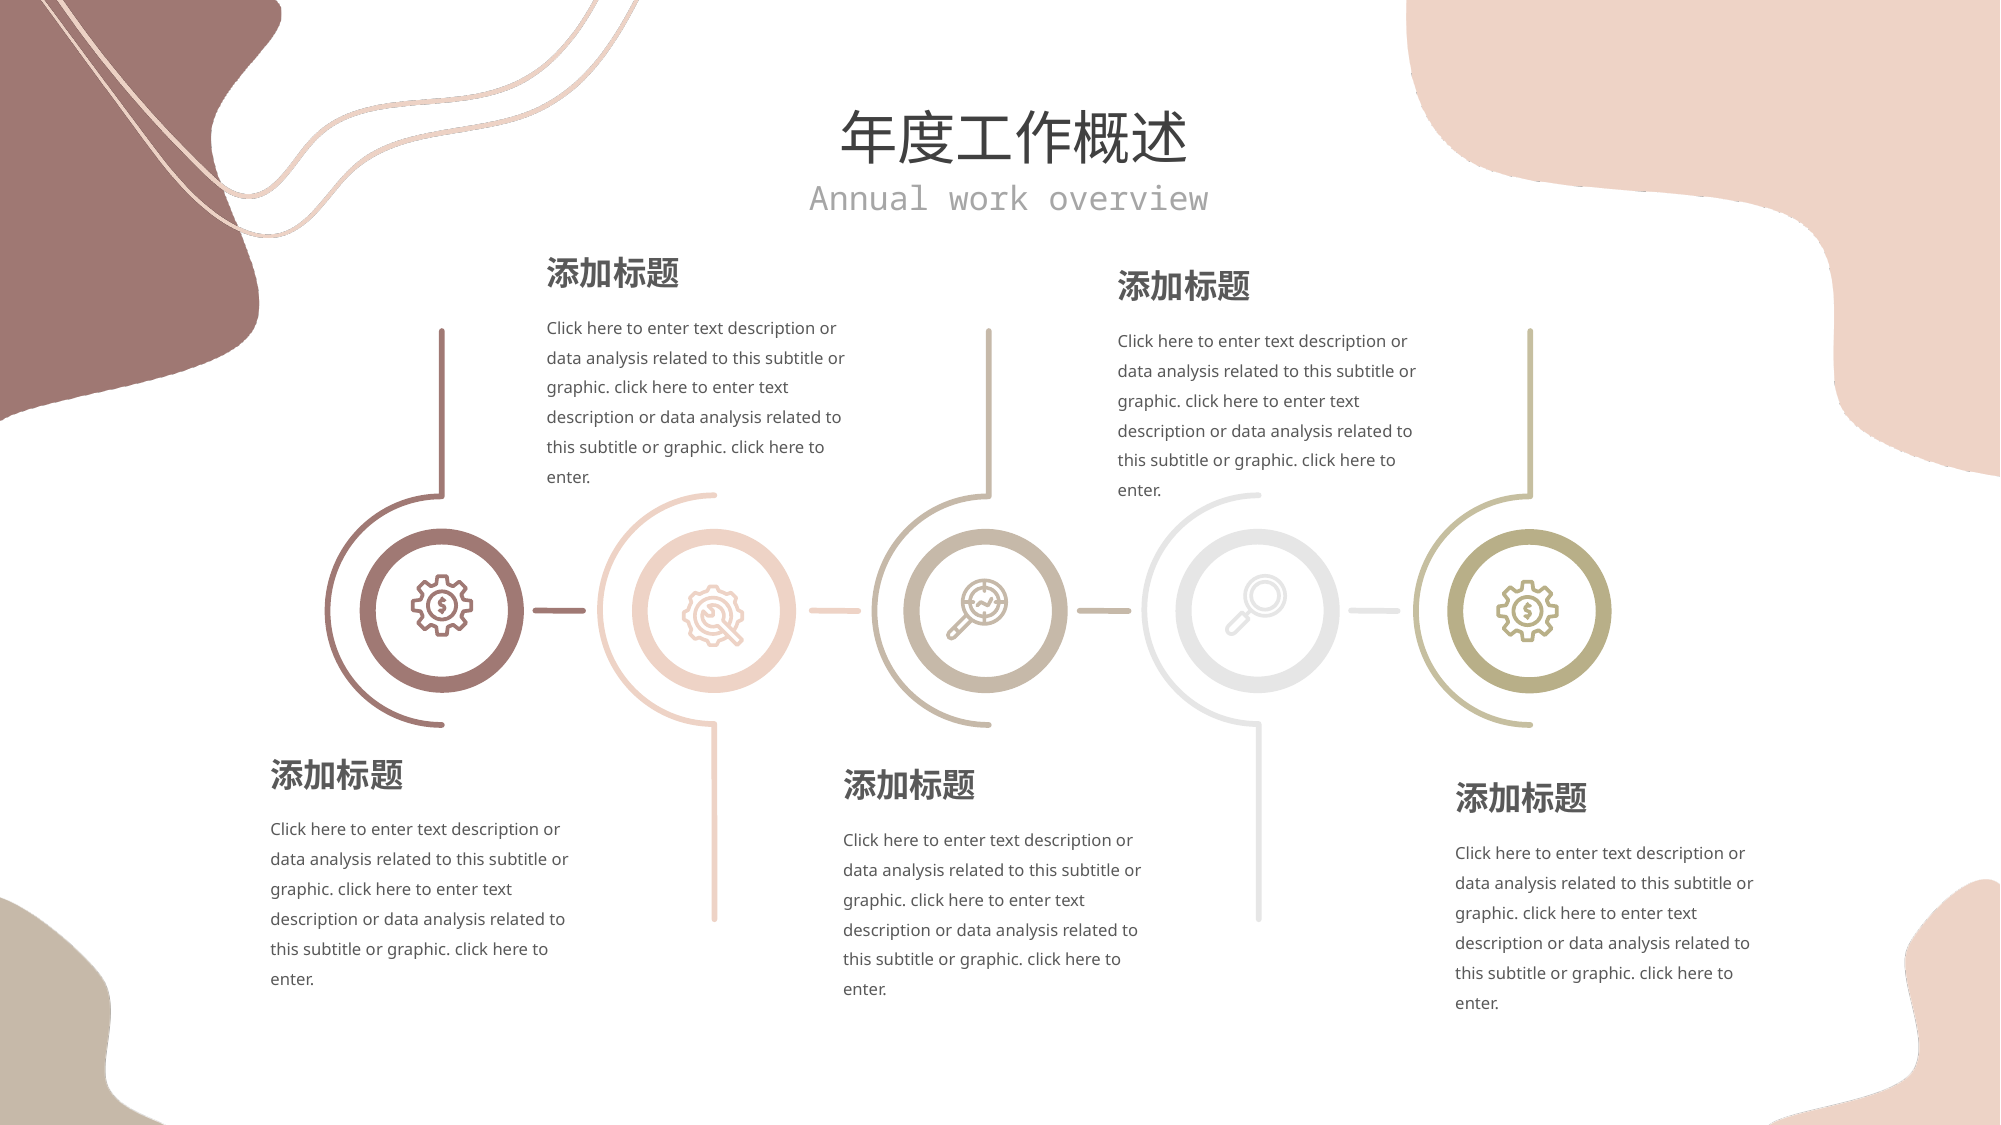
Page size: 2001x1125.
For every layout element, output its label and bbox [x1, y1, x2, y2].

text_box [531, 244, 873, 464]
text_box [1440, 769, 1782, 989]
text_box [944, 577, 1009, 642]
text_box [1223, 572, 1288, 637]
text_box [1102, 257, 1444, 477]
text_box [409, 573, 474, 638]
text_box [828, 756, 1170, 976]
text_box [733, 93, 1284, 226]
text_box [0, 0, 2000, 1125]
text_box [255, 746, 597, 966]
text_box [1495, 578, 1560, 643]
